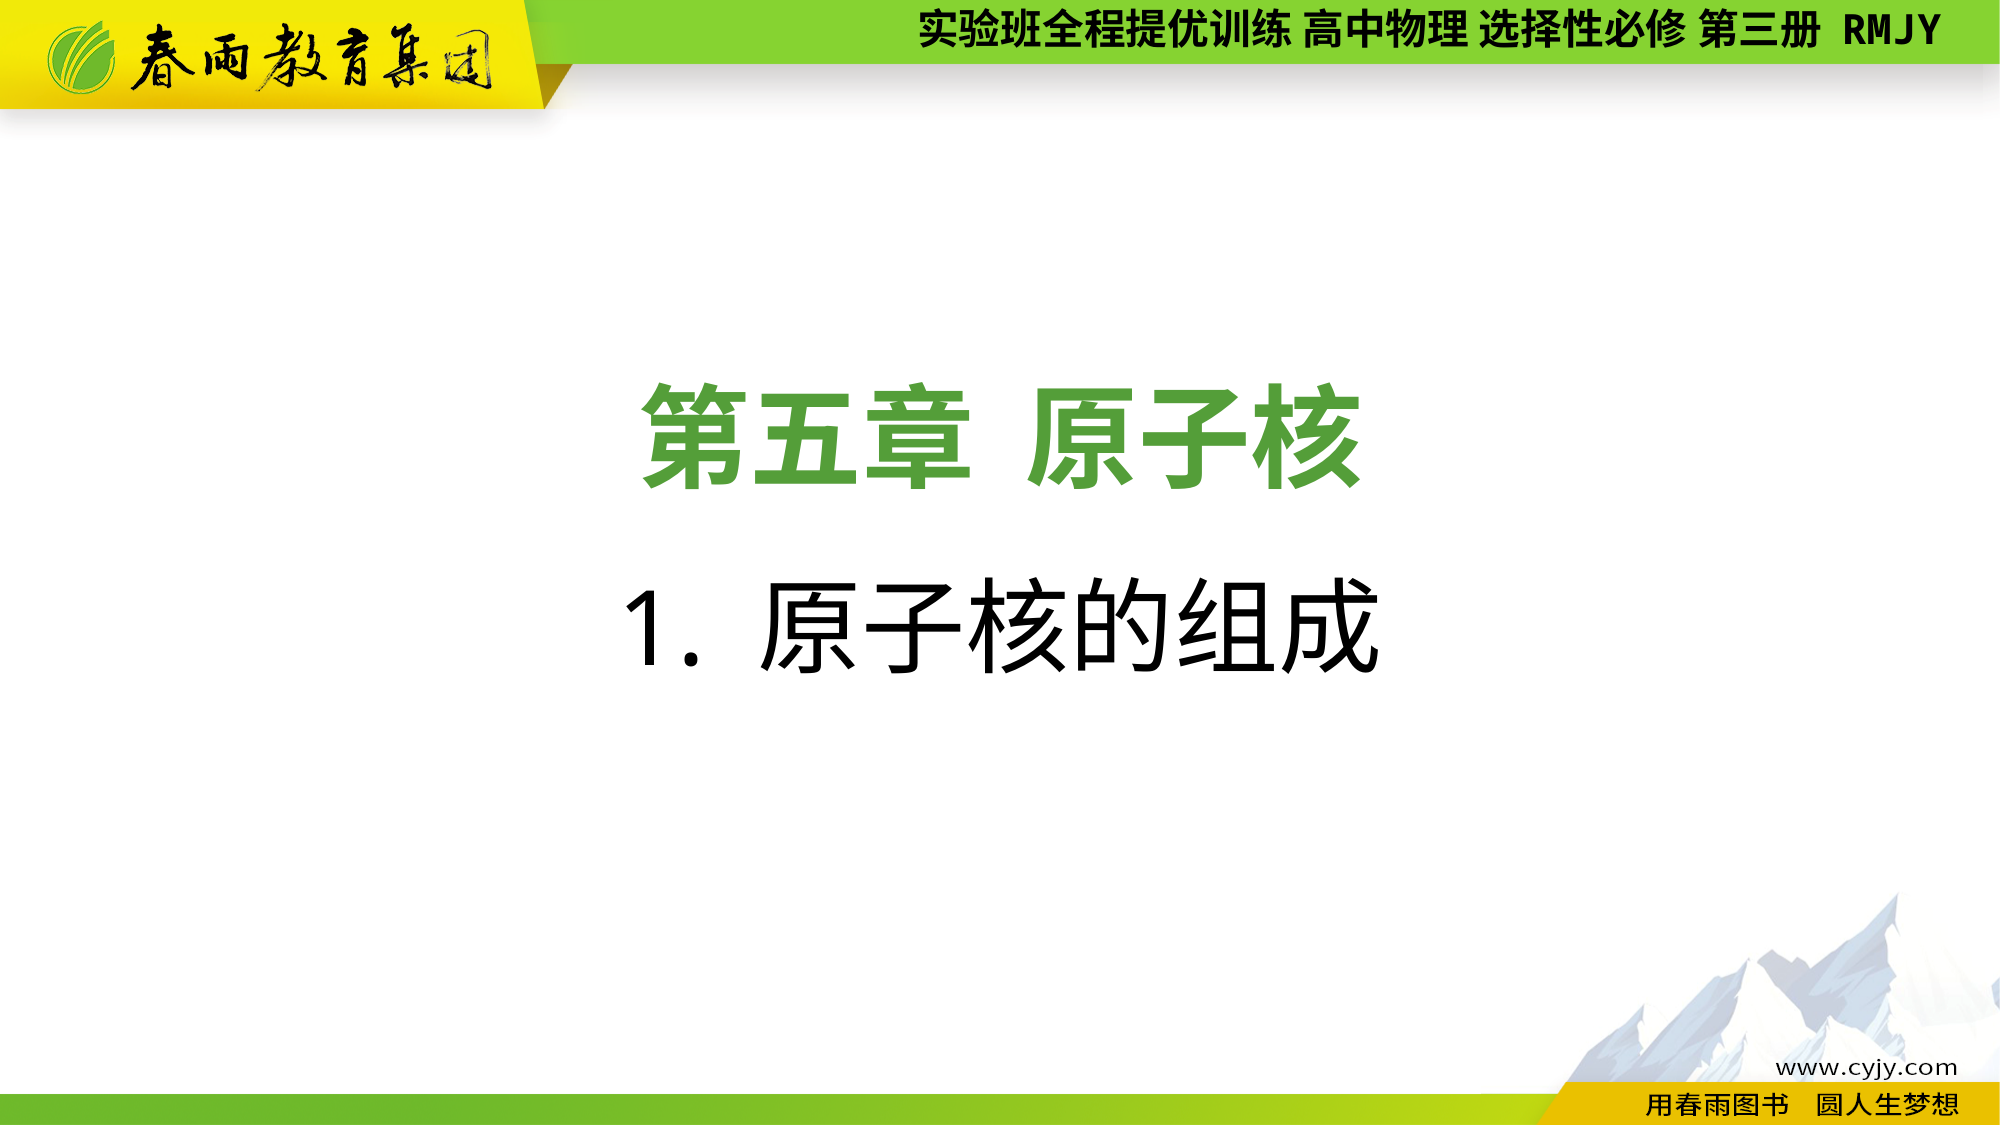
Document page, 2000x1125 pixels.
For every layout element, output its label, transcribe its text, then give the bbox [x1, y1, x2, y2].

text_box 第五章 原子核 [54, 291, 1946, 491]
picture [0, 0, 2000, 1125]
text_box 1. 原子核的组成 [54, 491, 1946, 694]
